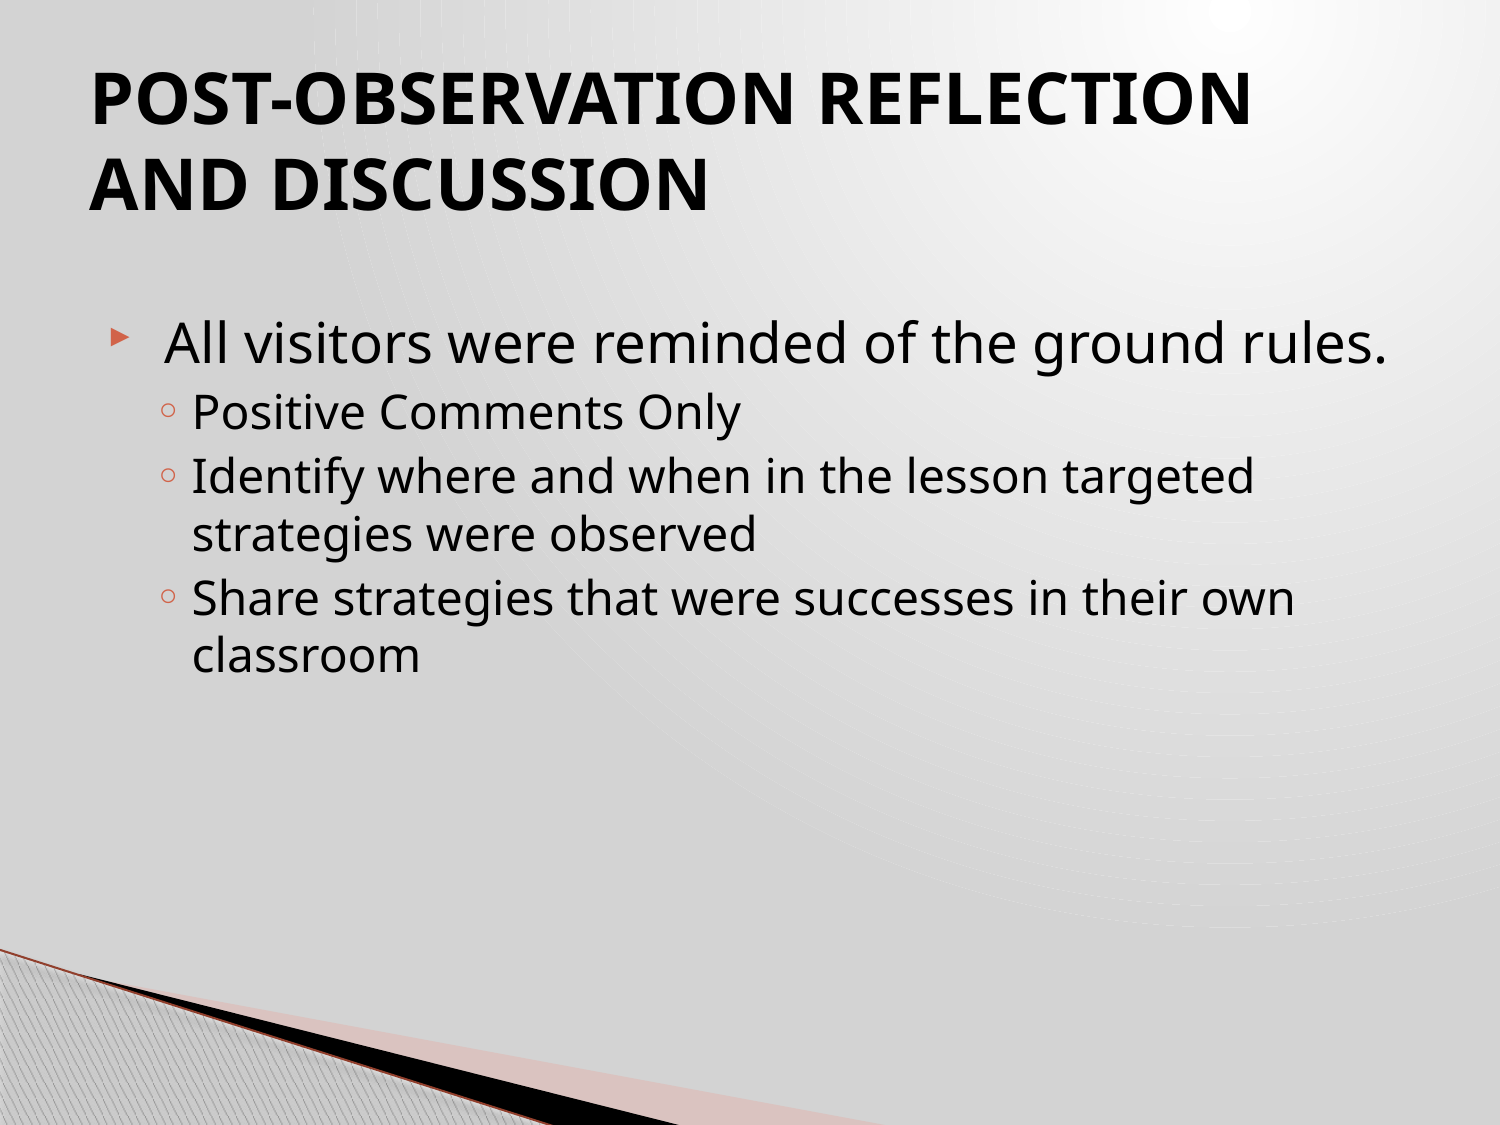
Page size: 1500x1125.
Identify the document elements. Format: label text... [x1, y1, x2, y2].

list All visitors were reminded of the ground rules. Positive Comments Only Identify where and when in the lesson targeted strategies were observed Share strategies that were successes in their own classroom [75, 299, 1425, 986]
title POST-OBSERVATION REFLECTION AND DISCUSSION [75, 45, 1425, 233]
